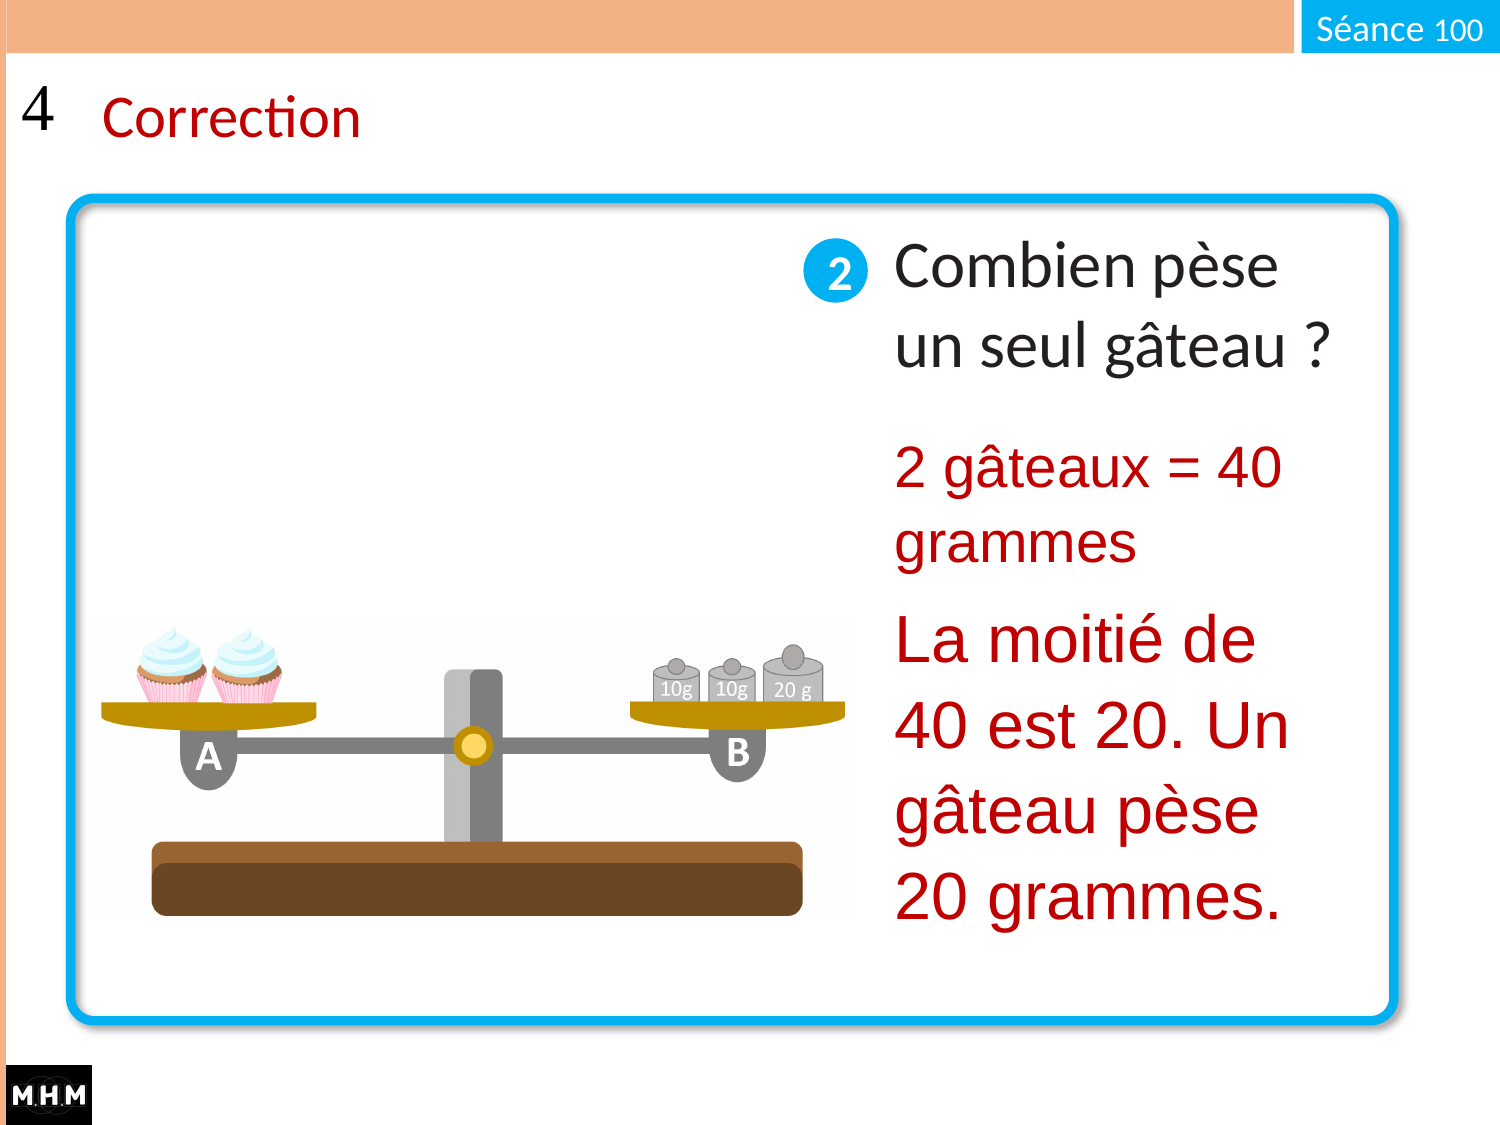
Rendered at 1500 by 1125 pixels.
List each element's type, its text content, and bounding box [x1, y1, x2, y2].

text_box [69, 197, 1395, 1022]
text_box 2 gâteaux = 40 grammes La moitié de 40 est 20. Un gâteau pèse 20 grammes. [879, 416, 1334, 927]
picture [90, 615, 856, 919]
picture [6, 1065, 92, 1125]
text_box Combien pèse un seul gâteau ? [879, 213, 1370, 426]
title Correction [87, 32, 1382, 158]
text_box 2 [802, 237, 869, 304]
